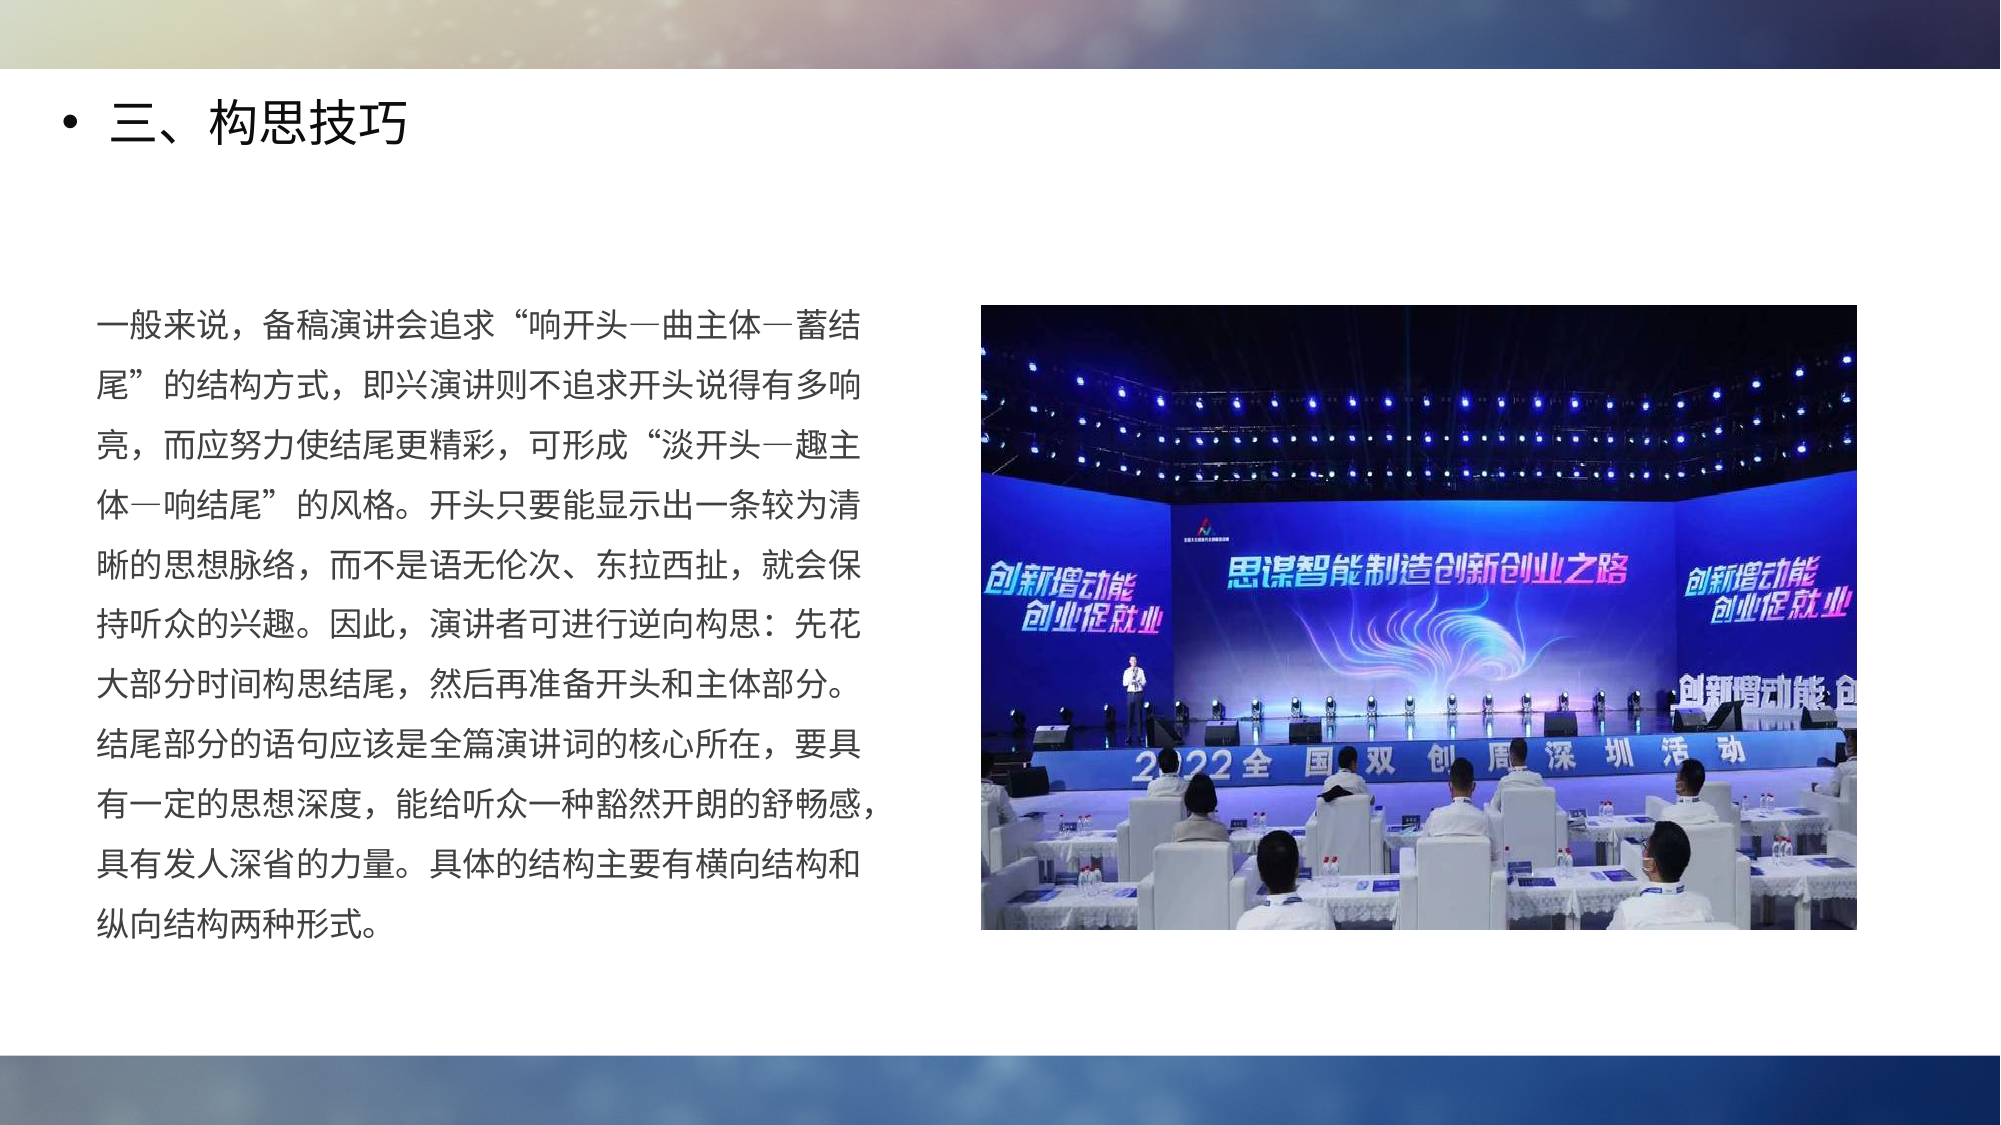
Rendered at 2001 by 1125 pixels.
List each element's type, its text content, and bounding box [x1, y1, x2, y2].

picture [0, 0, 2000, 69]
text_box 三、构思技巧 [46, 84, 794, 160]
text_box 一般来说，备稿演讲会追求“响开头—曲主体—蓄结尾”的结构方式，即兴演讲则不追求开头说得有多响亮，而应努力使结尾更精彩，可形成“淡开头—趣主体—响结尾”的风格。开头只要能显示出一条较为清晰的思想脉络，而不是语无伦次、东拉西扯，就会保持听众的兴趣。因此，演讲者可进行逆向构思：先花大部分时间构思结尾，然后再准备开头和主体部分。结尾部分的语句应该是全篇演讲词的核心所在，要具有一定的思想深度，能给听众一种豁然开朗的舒畅感，具有发人深省的力量。具体的结构主要有横向结构和纵向结构两种形式。 [81, 276, 908, 951]
picture [0, 1056, 2000, 1125]
picture [981, 305, 1857, 930]
